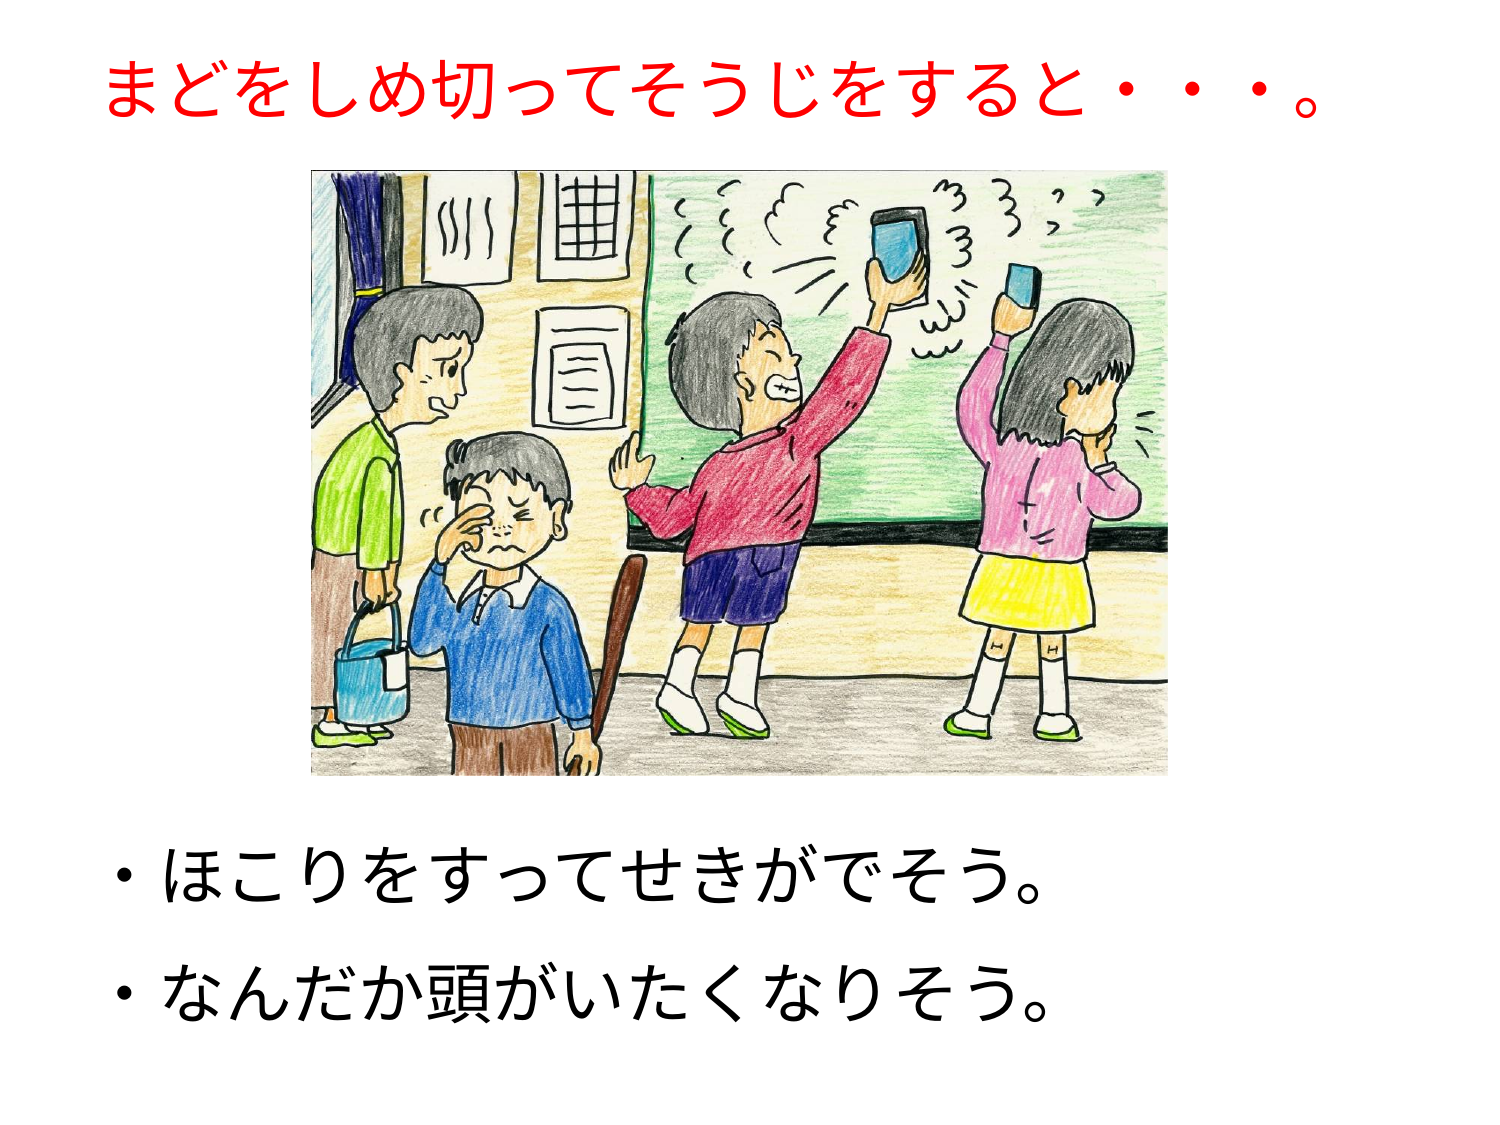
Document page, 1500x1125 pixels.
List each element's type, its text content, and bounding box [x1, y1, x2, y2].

list ・なんだか頭がいたくなりそう。 [76, 945, 1427, 1075]
text_box まどをしめ切ってそうじをすると・・・。 [82, 40, 1406, 135]
picture [311, 169, 1169, 776]
text_box ・ほこりをすってせきがでそう。 [76, 826, 1427, 945]
